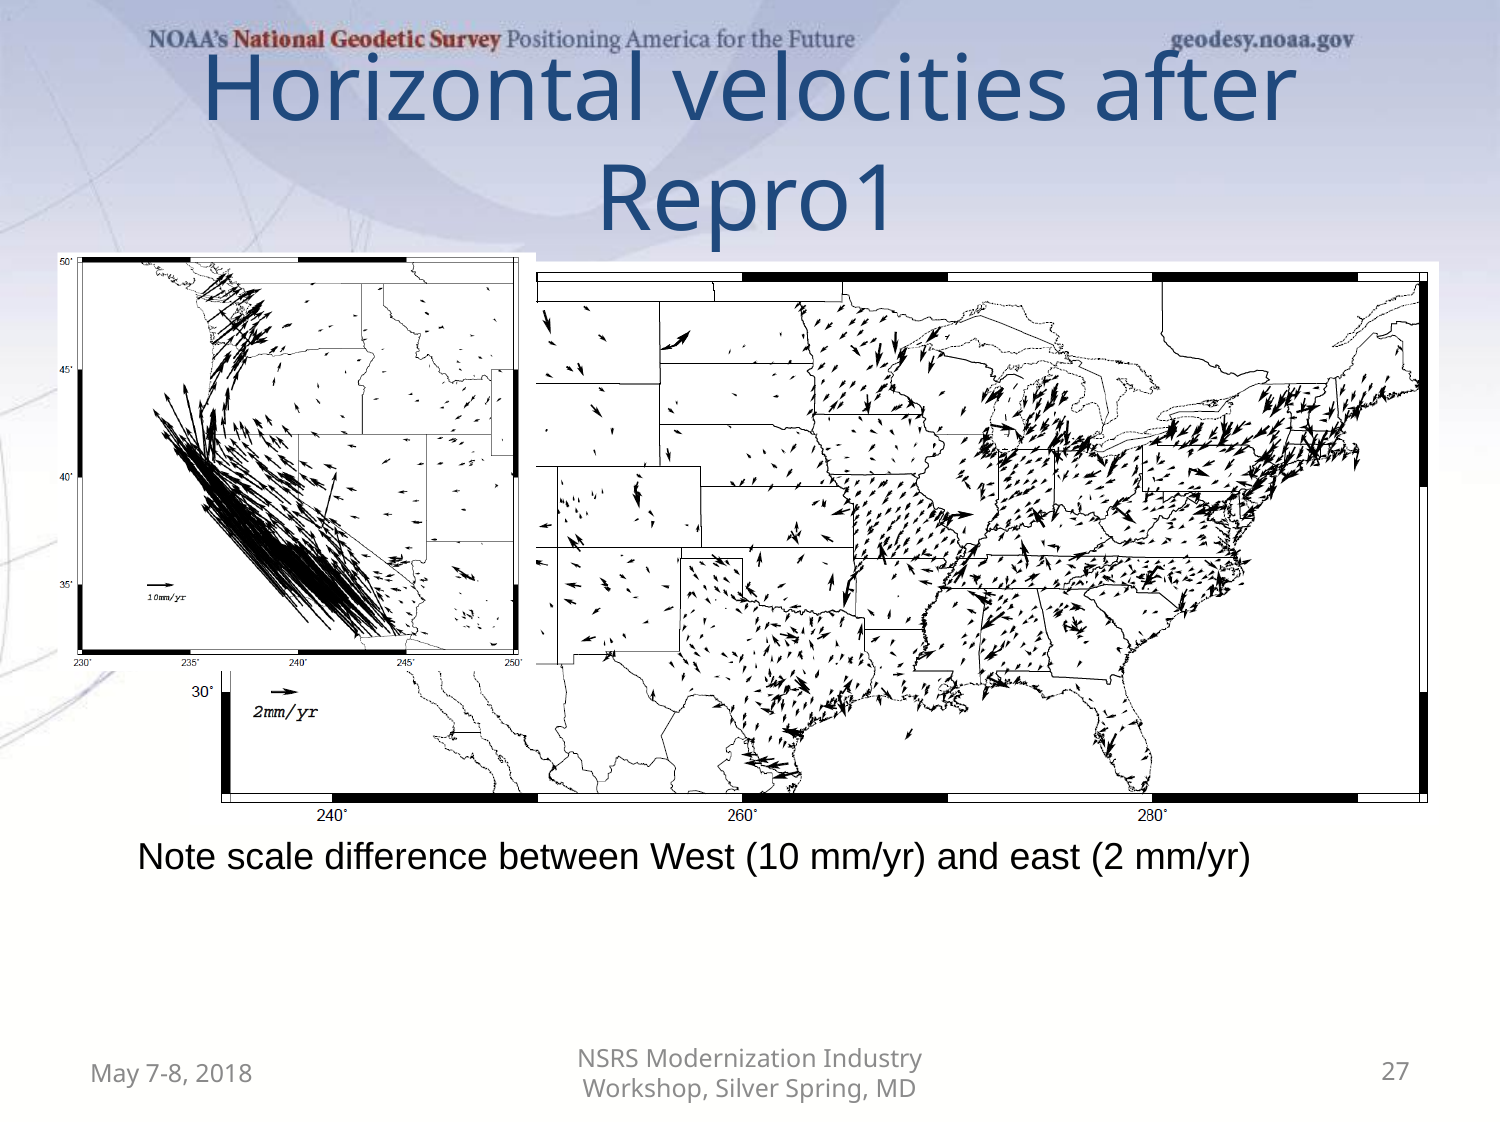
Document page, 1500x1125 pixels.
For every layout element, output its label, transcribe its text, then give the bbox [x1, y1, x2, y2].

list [189, 261, 1439, 826]
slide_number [75, 1042, 425, 1103]
footer NSRS Modernization Industry Workshop, Silver Spring, MD [512, 1042, 988, 1103]
text_box Note scale difference between West (10 mm/yr) and east (2 mm/yr) [122, 824, 1267, 885]
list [57, 251, 536, 671]
picture [0, 0, 1500, 1122]
slide_number 27 [1074, 1042, 1425, 1103]
title Horizontal velocities after Repro1 [75, 45, 1425, 233]
